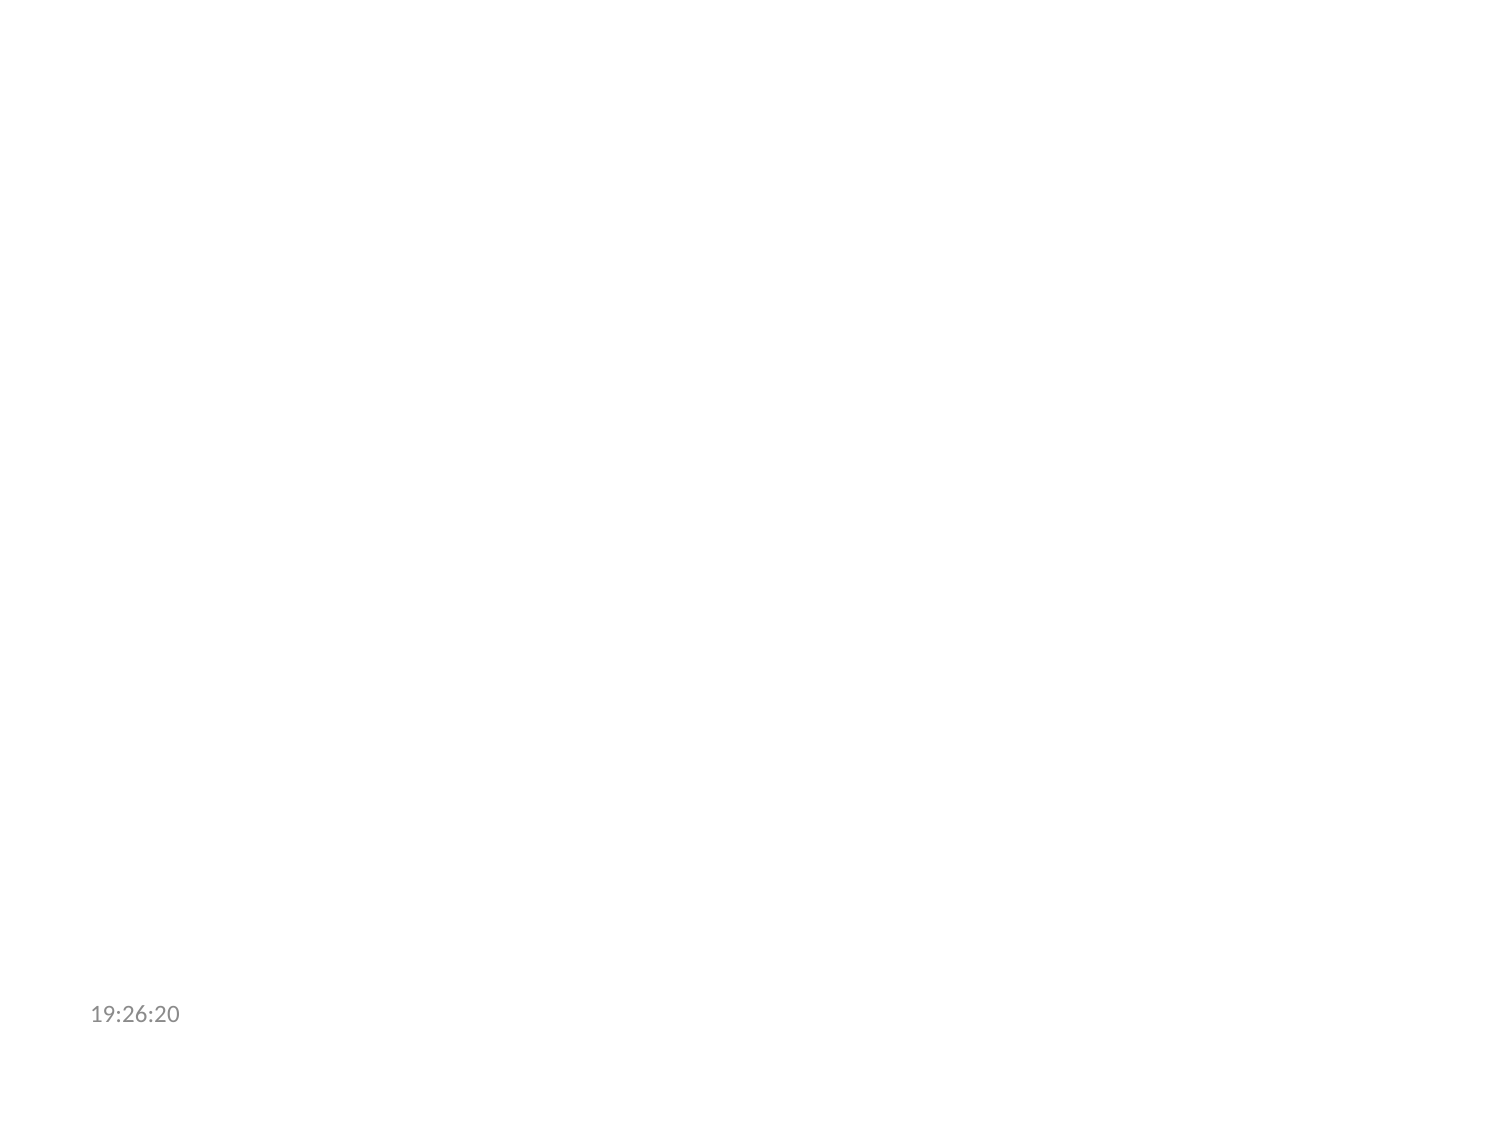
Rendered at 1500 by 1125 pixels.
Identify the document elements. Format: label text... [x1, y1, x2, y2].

text_box 15:35:09 [75, 982, 425, 1043]
